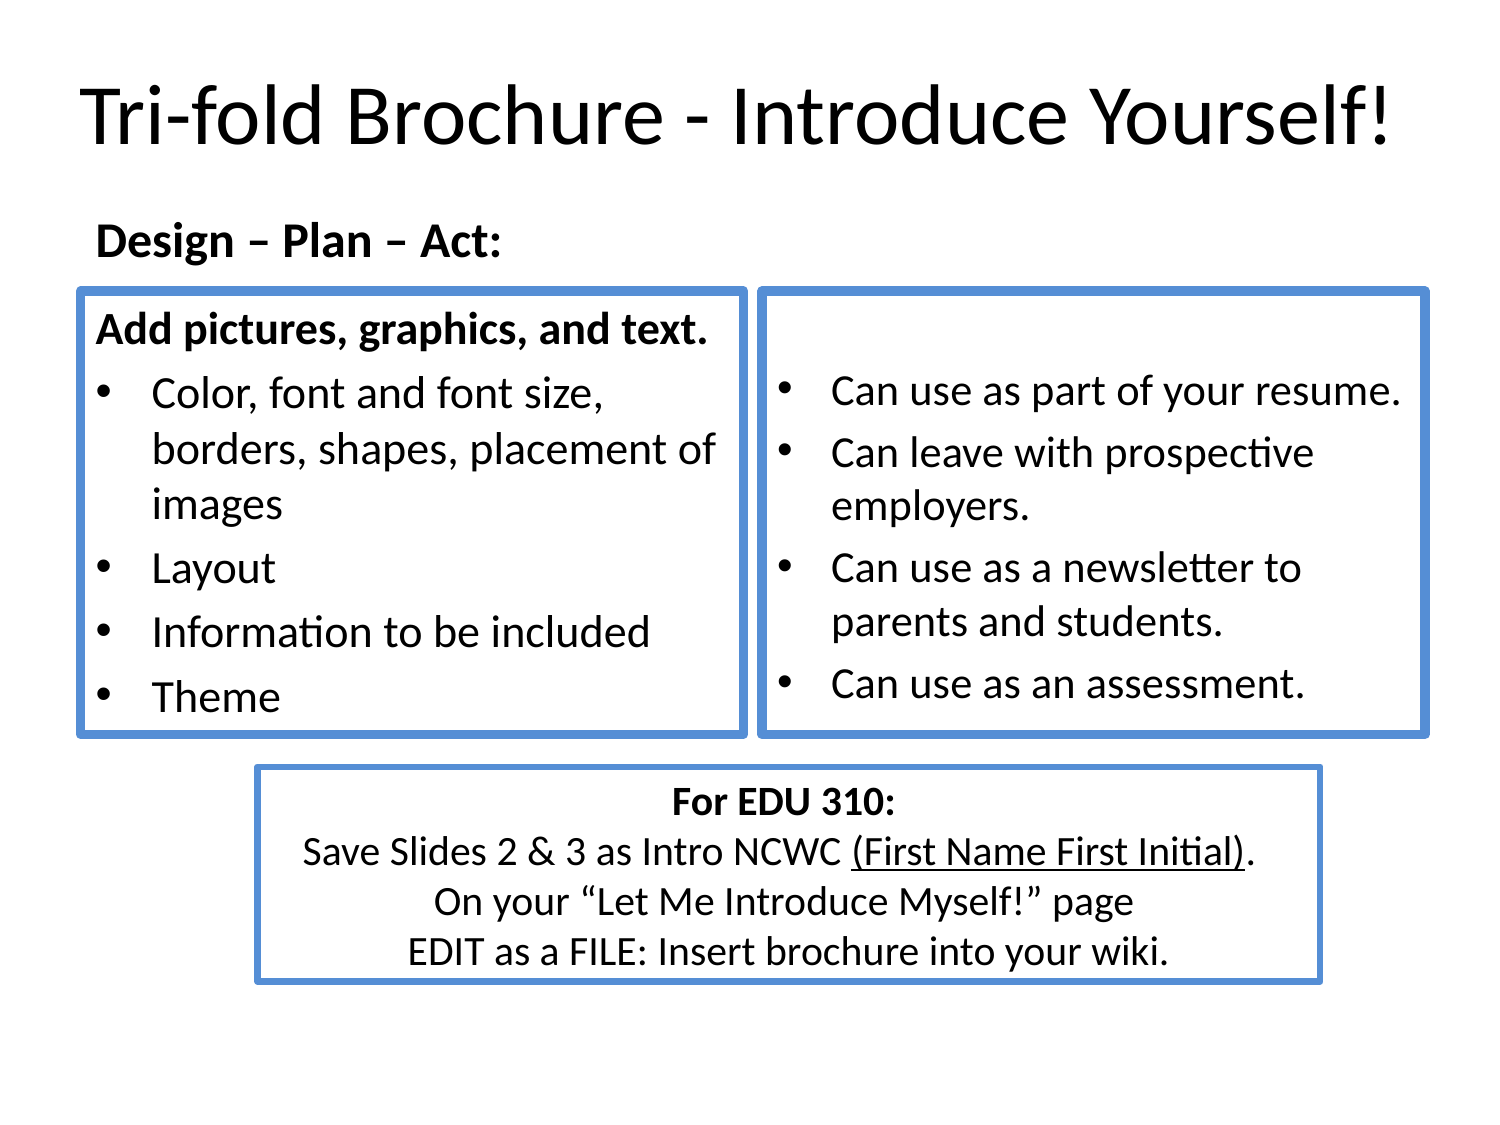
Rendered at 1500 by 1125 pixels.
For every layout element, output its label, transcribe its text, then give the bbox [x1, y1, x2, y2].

list Add pictures, graphics, and text. Color, font and font size, borders, shapes, placement of images Layout Information to be included Theme [80, 291, 744, 735]
title Tri-fold Brochure - Introduce Yourself! [62, 45, 1413, 176]
list Can use as part of your resume. Can leave with prospective employers. Can use as a newsletter to parents and students. Can use as an assessment. [761, 291, 1425, 735]
text_box For EDU 310: Save Slides 2 & 3 as Intro NCWC (First Name First Initial). On your “Let Me Introduce Myself!” page EDIT as a FILE: Insert brochure into your wiki. [257, 766, 1321, 982]
list Design – Plan – Act: [80, 193, 744, 275]
